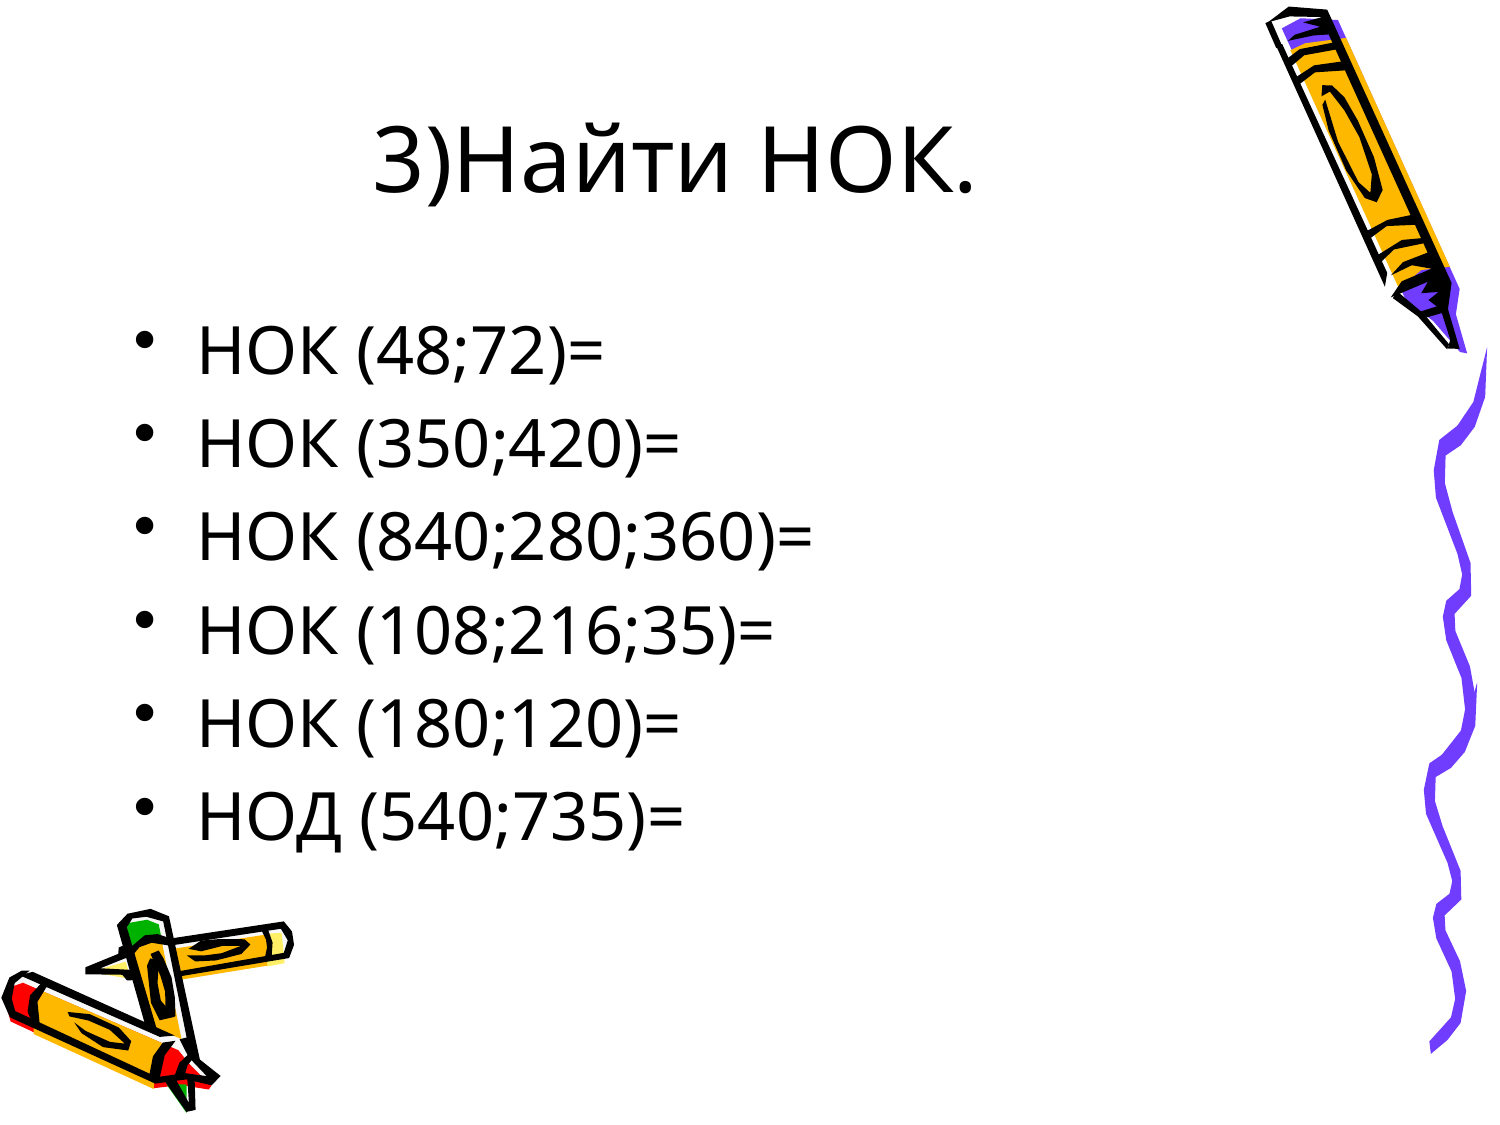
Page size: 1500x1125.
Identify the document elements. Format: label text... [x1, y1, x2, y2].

list НОК (48;72)= НОК (350;420)= НОК (840;280;360)= НОК (108;216;35)= НОК (180;120)= НОД (540;735)= [112, 299, 1375, 900]
title 3)Найти НОК. [112, 24, 1240, 288]
